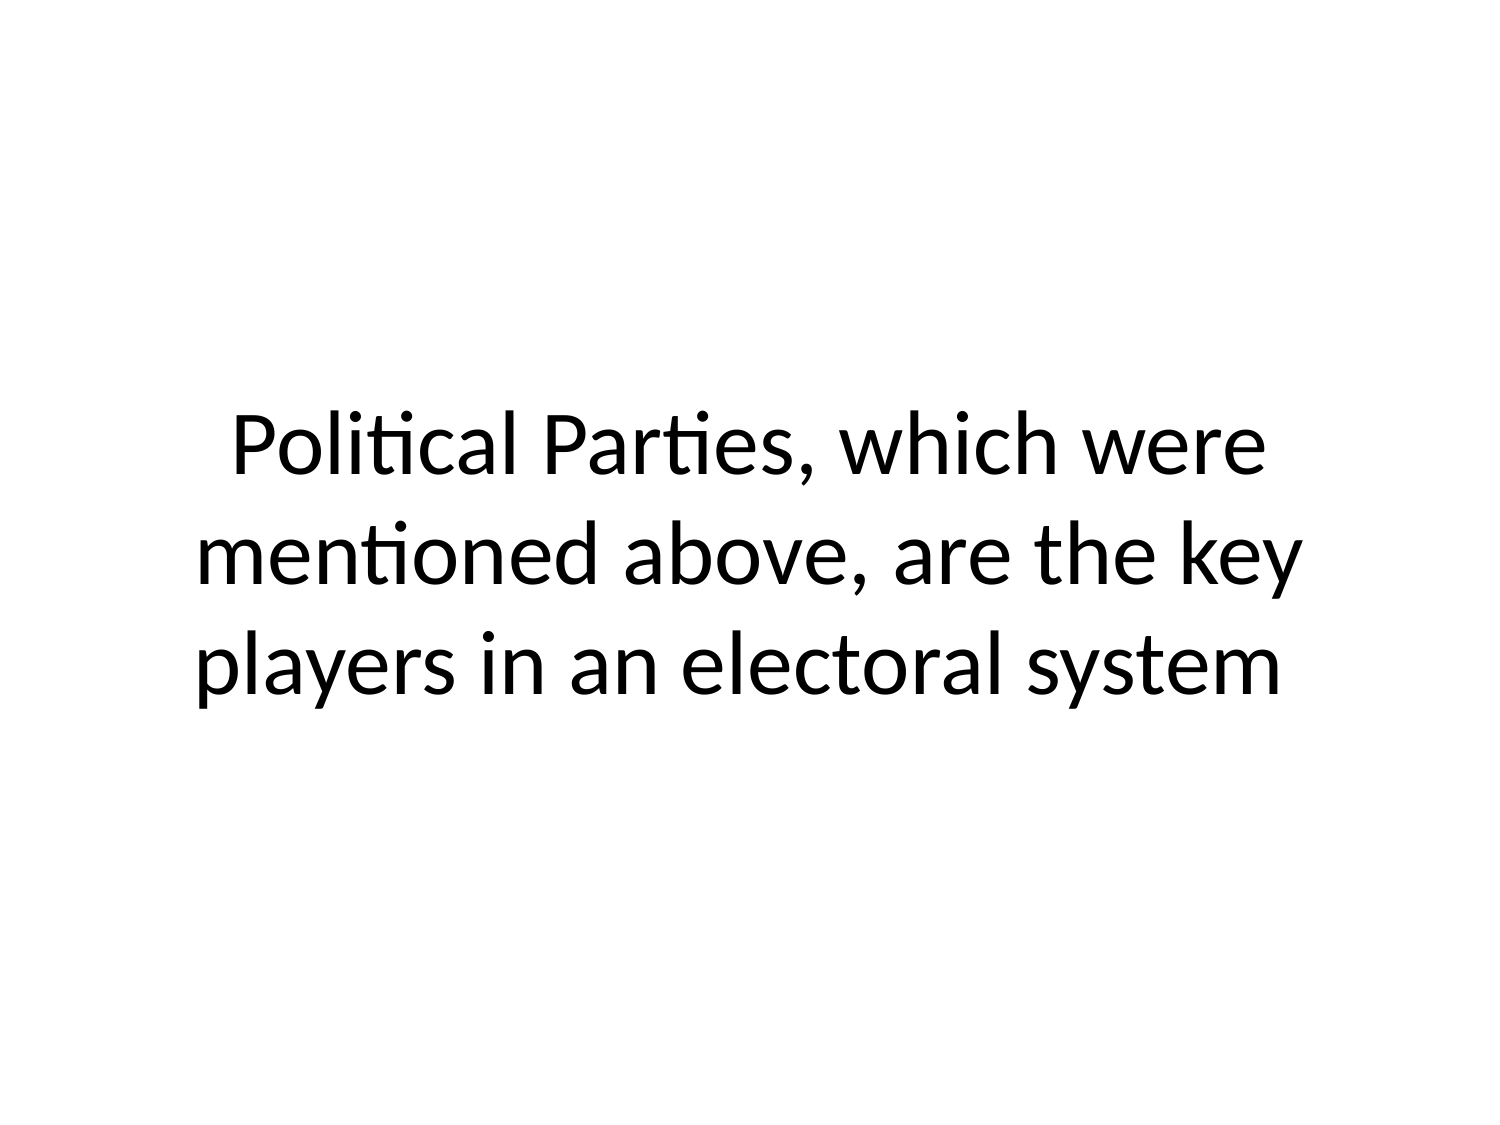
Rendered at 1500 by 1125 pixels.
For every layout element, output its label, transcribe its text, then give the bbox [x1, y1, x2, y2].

title Political Parties, which were mentioned above, are the key players in an electoral system [74, 44, 1426, 1051]
